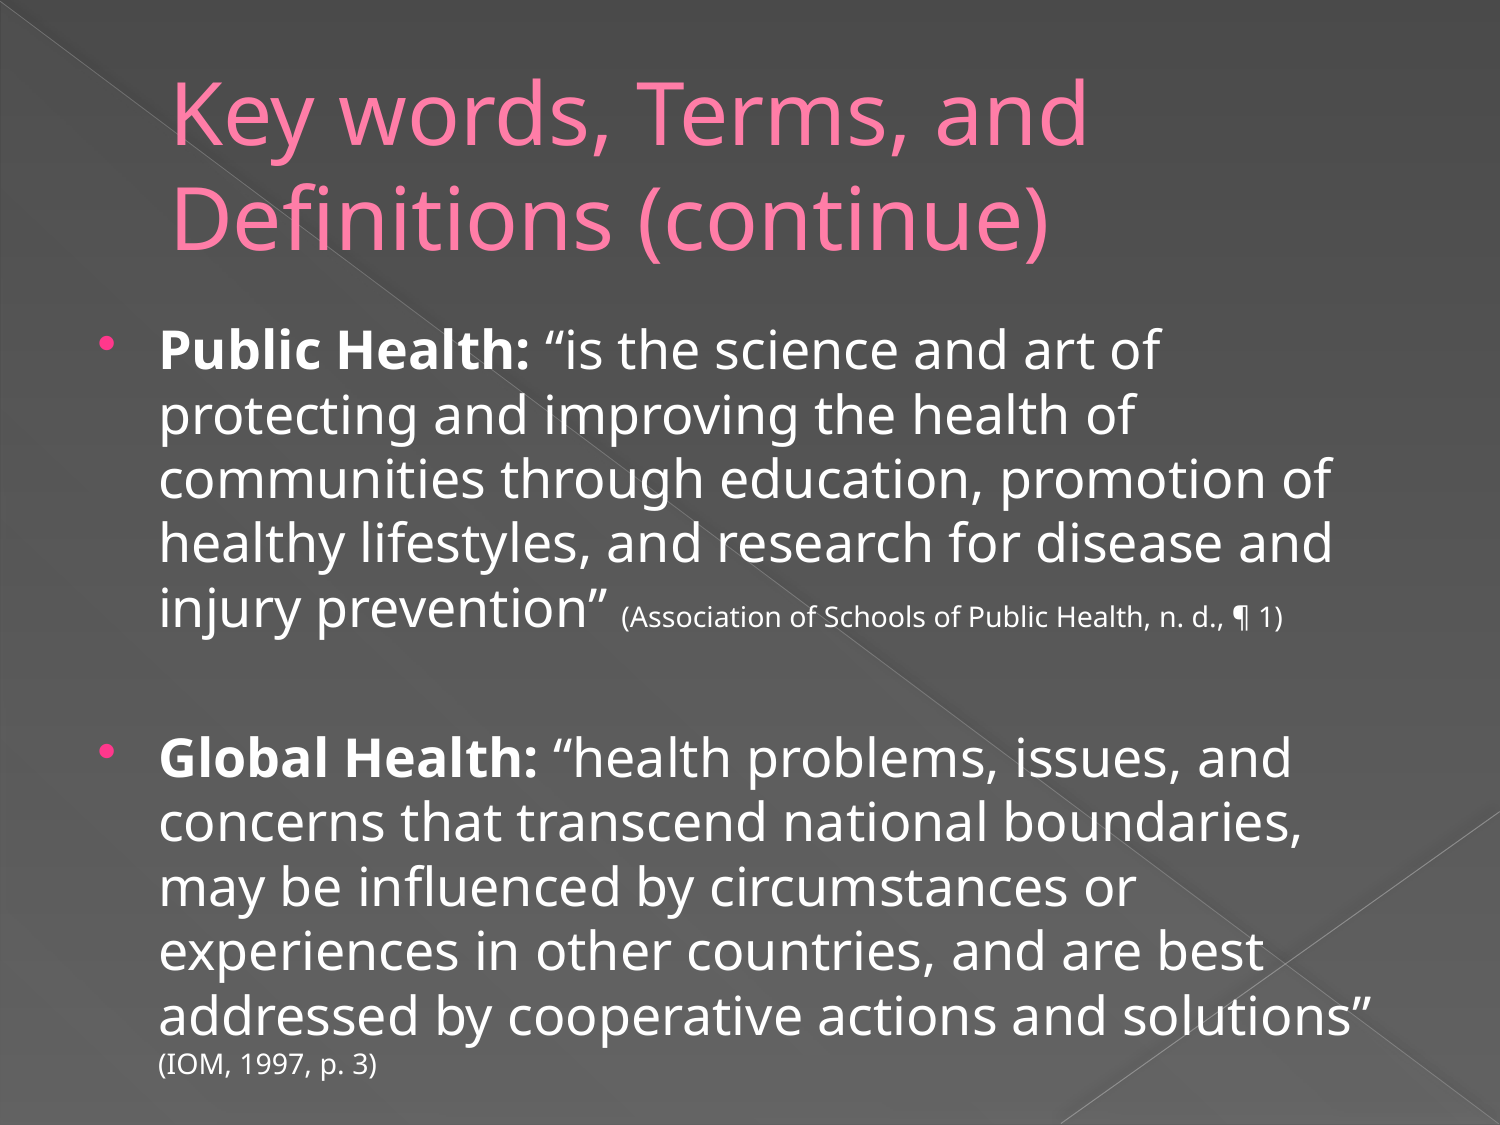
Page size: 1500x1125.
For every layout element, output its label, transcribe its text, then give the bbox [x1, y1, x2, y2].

text_box Key words, Terms, and Definitions (continue) [74, 50, 1384, 276]
list Public Health: “is the science and art of protecting and improving the health of communities through education, promotion of healthy lifestyles, and research for disease and injury prevention” (Association of Schools of Public Health, n. d., ¶ 1) Global Health: “health problems, issues, and concerns that transcend national boundaries, may be influenced by circumstances or experiences in other countries, and are best addressed by cooperative actions and solutions” (IOM, 1997, p. 3) [75, 308, 1425, 1090]
